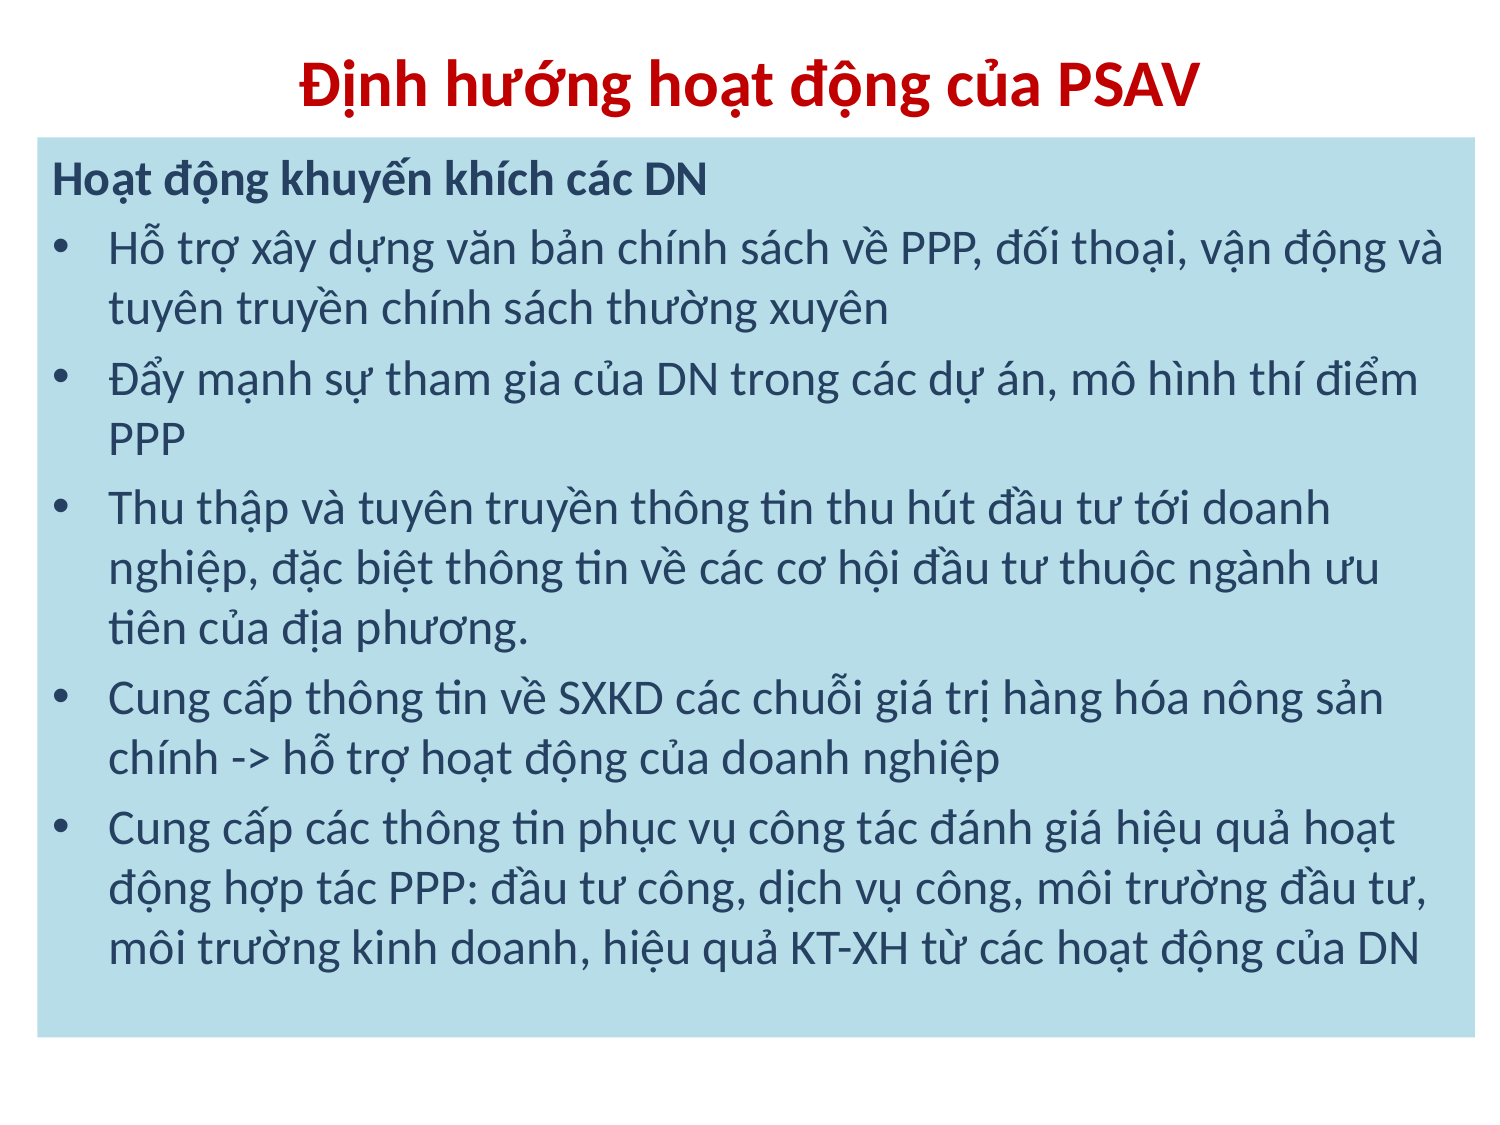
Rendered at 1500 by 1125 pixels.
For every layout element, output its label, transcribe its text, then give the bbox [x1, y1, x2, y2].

list [75, 262, 1425, 1005]
title Định hướng hoạt động của PSAV [75, 21, 1425, 137]
text_box Hoạt động khuyến khích các DN Hỗ trợ xây dựng văn bản chính sách về PPP, đối thoại, vận động và tuyên truyền chính sách thường xuyên Đẩy mạnh sự tham gia của DN trong các dự án, mô hình thí điểm PPP Thu thập và tuyên truyền thông tin thu hút đầu tư tới doanh nghiệp, đặc biệt thông tin về các cơ hội đầu tư thuộc ngành ưu tiên của địa phương. Cung cấp thông tin về SXKD các chuỗi giá trị hàng hóa nông sản chính -> hỗ trợ hoạt động của doanh nghiệp Cung cấp các thông tin phục vụ công tác đánh giá hiệu quả hoạt động hợp tác PPP: đầu tư công, dịch vụ công, môi trường đầu tư, môi trường kinh doanh, hiệu quả KT-XH từ các hoạt động của DN [37, 137, 1475, 1038]
